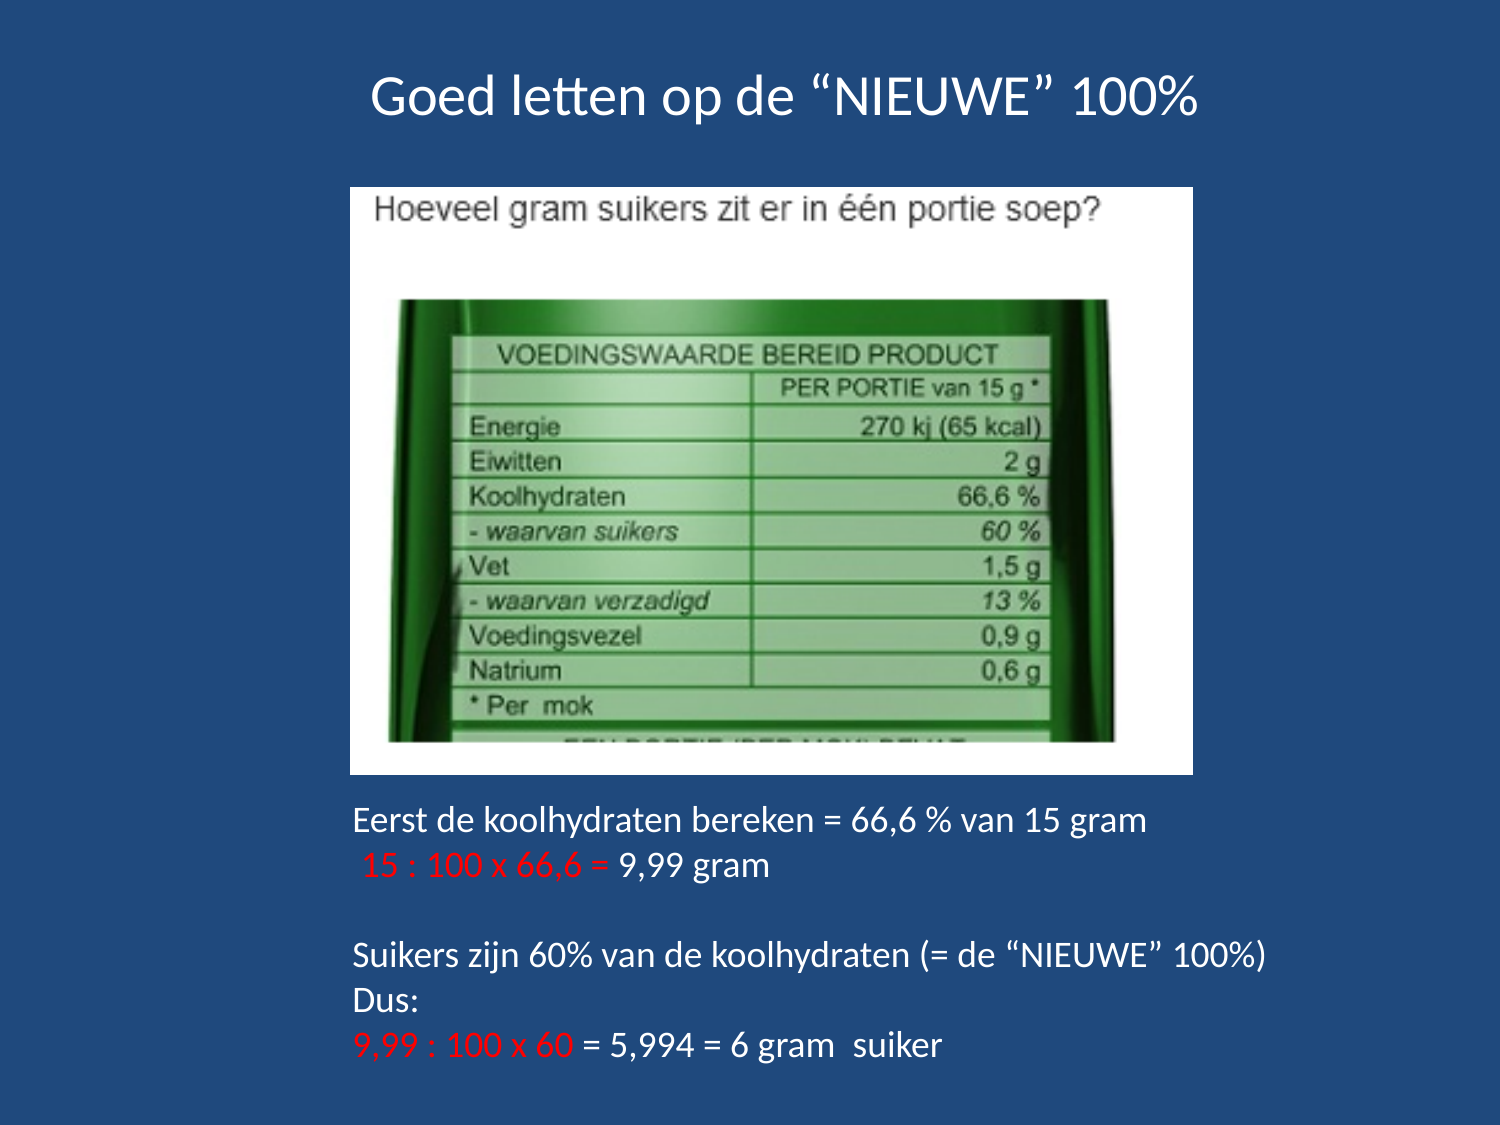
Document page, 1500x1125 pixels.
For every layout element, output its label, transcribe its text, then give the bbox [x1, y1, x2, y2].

text_box Goed letten op de “NIEUWE” 100% [355, 50, 1215, 135]
picture [349, 187, 1194, 776]
text_box Eerst de koolhydraten bereken = 66,6 % van 15 gram 15 : 100 x 66,6 = 9,99 gram Suikers zijn 60% van de koolhydraten (= de “NIEUWE” 100%) Dus: 9,99 : 100 x 60 = 5,994 = 6 gram suiker [337, 787, 1363, 1073]
